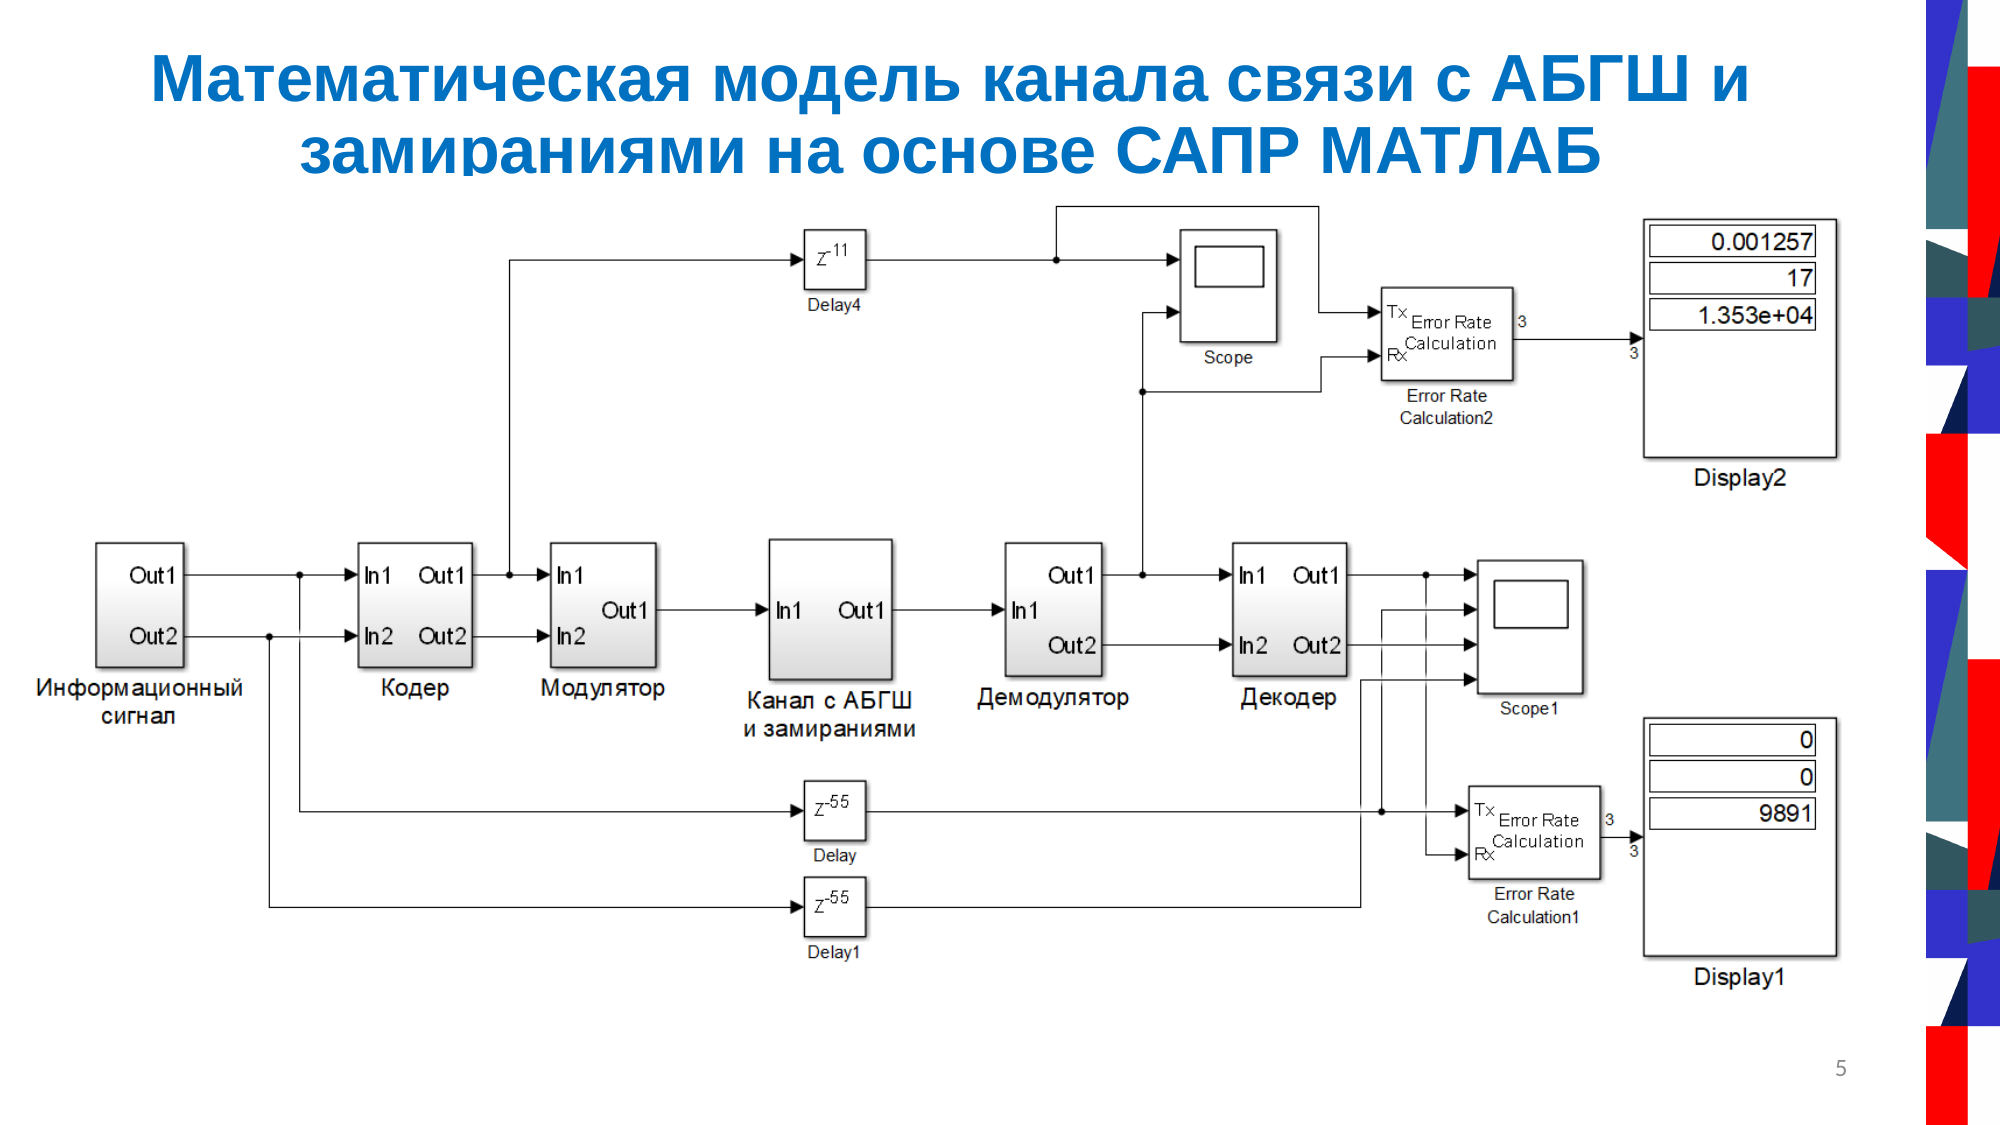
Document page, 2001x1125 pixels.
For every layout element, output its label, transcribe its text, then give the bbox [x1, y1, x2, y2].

slide_number 5 [1412, 1036, 1863, 1097]
picture [1925, 0, 2000, 1125]
picture [24, 175, 1872, 1008]
title Математическая модель канала связи с АБГШ и замираниями на основе САПР МАТЛАБ [58, 27, 1845, 175]
